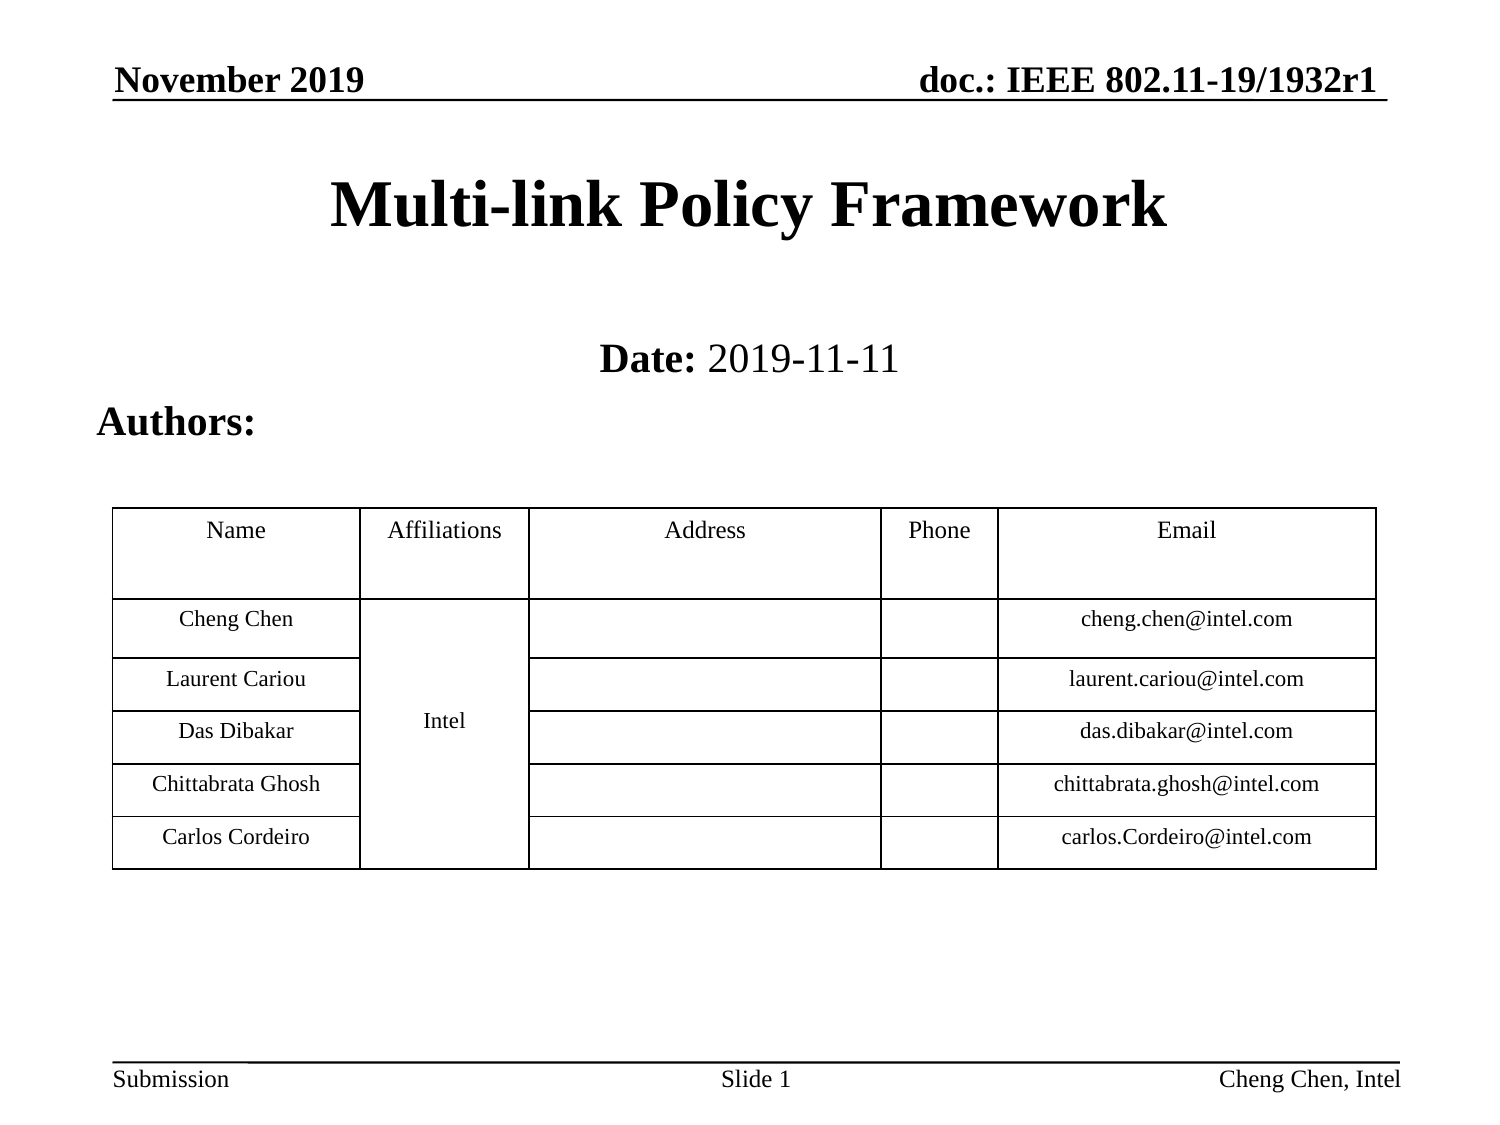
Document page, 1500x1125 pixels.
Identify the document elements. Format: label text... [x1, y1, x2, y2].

table_cell [882, 659, 997, 710]
table_cell [882, 765, 997, 816]
table_header Affiliations [361, 509, 528, 598]
table_cell das.dibakar@intel.com [999, 712, 1375, 763]
table_cell Das Dibakar [113, 712, 359, 763]
table_header Email [999, 509, 1375, 598]
table_cell [882, 817, 997, 868]
table_cell Intel [361, 600, 528, 868]
table_cell Chittabrata Ghosh [113, 765, 359, 816]
table_cell Carlos Cordeiro [113, 817, 359, 868]
table_cell Cheng Chen [113, 600, 359, 657]
table_cell laurent.cariou@intel.com [999, 659, 1375, 710]
table_cell [530, 600, 880, 657]
table_cell [882, 600, 997, 657]
title Multi-link Policy Framework [112, 112, 1388, 288]
table_cell cheng.chen@intel.com [999, 600, 1375, 657]
text_box Authors: [81, 385, 319, 449]
table_cell [882, 712, 997, 763]
table_header Phone [882, 509, 997, 598]
table_cell [530, 817, 880, 868]
table_cell [530, 712, 880, 763]
table_cell [530, 765, 880, 816]
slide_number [114, 54, 368, 101]
list Date: 2019-11-11 [112, 323, 1388, 386]
table_header Name [113, 509, 359, 598]
slide_number Slide 1 [712, 1061, 800, 1093]
table_header Address [530, 509, 880, 598]
table_cell Laurent Cariou [113, 659, 359, 710]
footer Cheng Chen, Intel [1186, 1061, 1402, 1093]
table_cell [530, 659, 880, 710]
table_cell chittabrata.ghosh@intel.com [999, 765, 1375, 816]
table_cell carlos.Cordeiro@intel.com [999, 817, 1375, 868]
